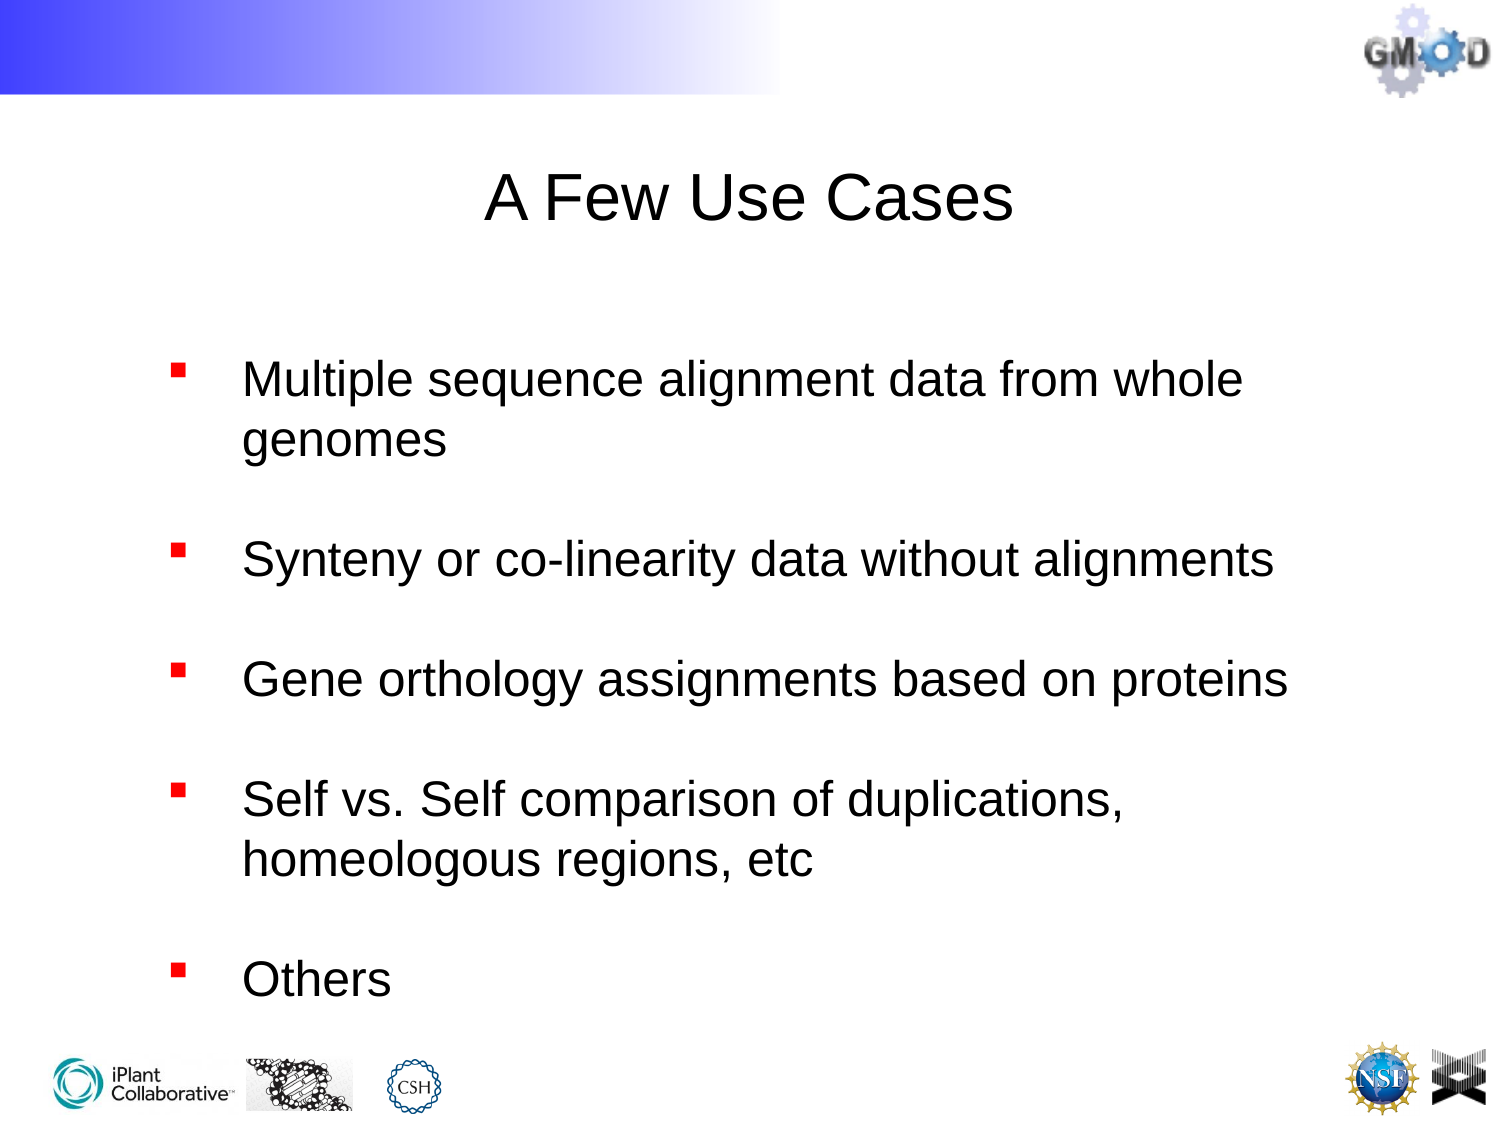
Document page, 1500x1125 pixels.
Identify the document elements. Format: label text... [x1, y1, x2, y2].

picture [382, 1054, 442, 1116]
picture [1431, 1049, 1487, 1105]
title A Few Use Cases [112, 99, 1388, 288]
picture [246, 1056, 353, 1113]
picture [39, 1053, 240, 1115]
text_box Multiple sequence alignment data from whole genomes Synteny or co-linearity data without alignments Gene orthology assignments based on proteins Self vs. Self comparison of duplications, homeologous regions, etc Others [152, 339, 1423, 1015]
picture [1344, 1040, 1420, 1116]
text_box [0, 0, 1497, 98]
